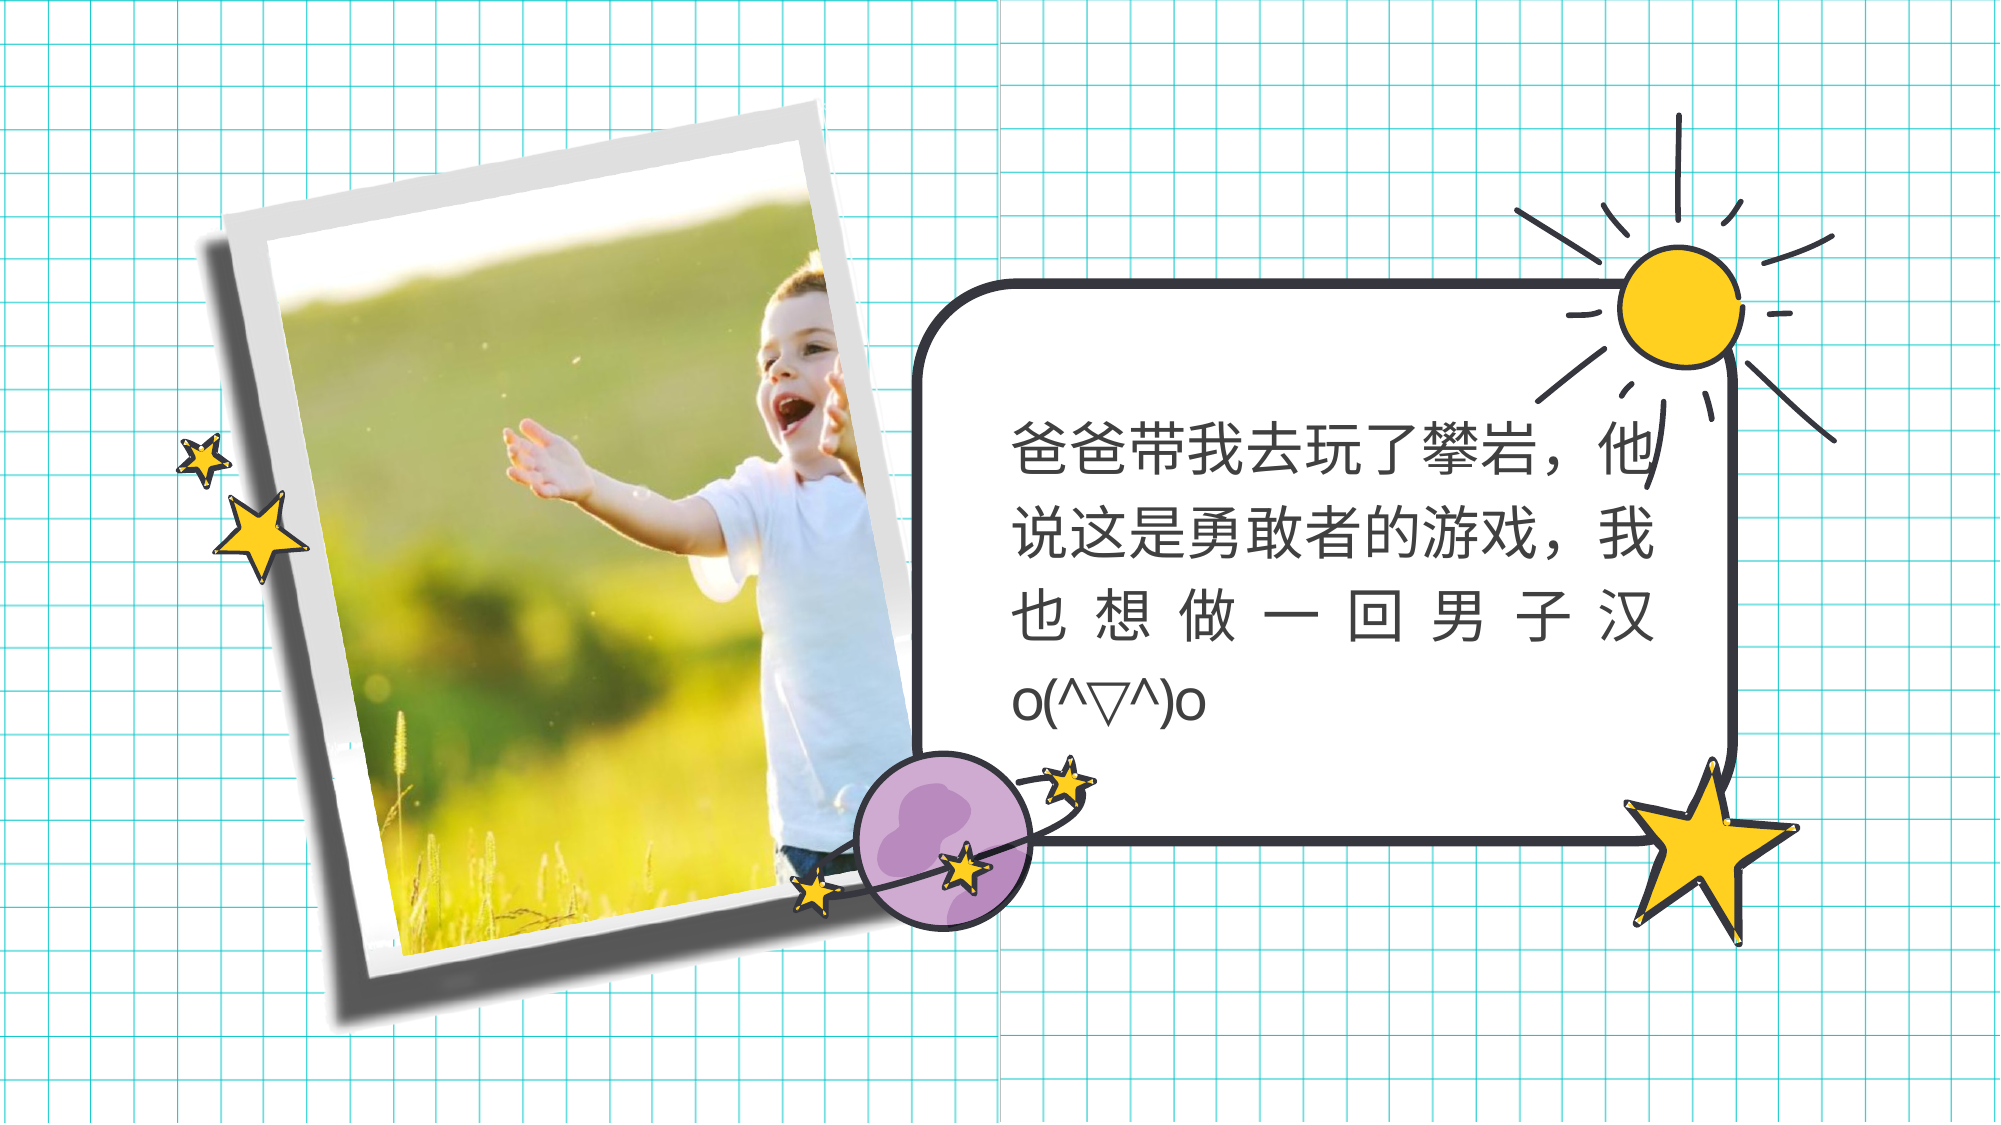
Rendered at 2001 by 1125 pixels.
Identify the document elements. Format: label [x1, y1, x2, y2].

picture [0, 0, 2000, 1125]
text_box [917, 283, 1733, 842]
text_box [233, 118, 933, 1007]
